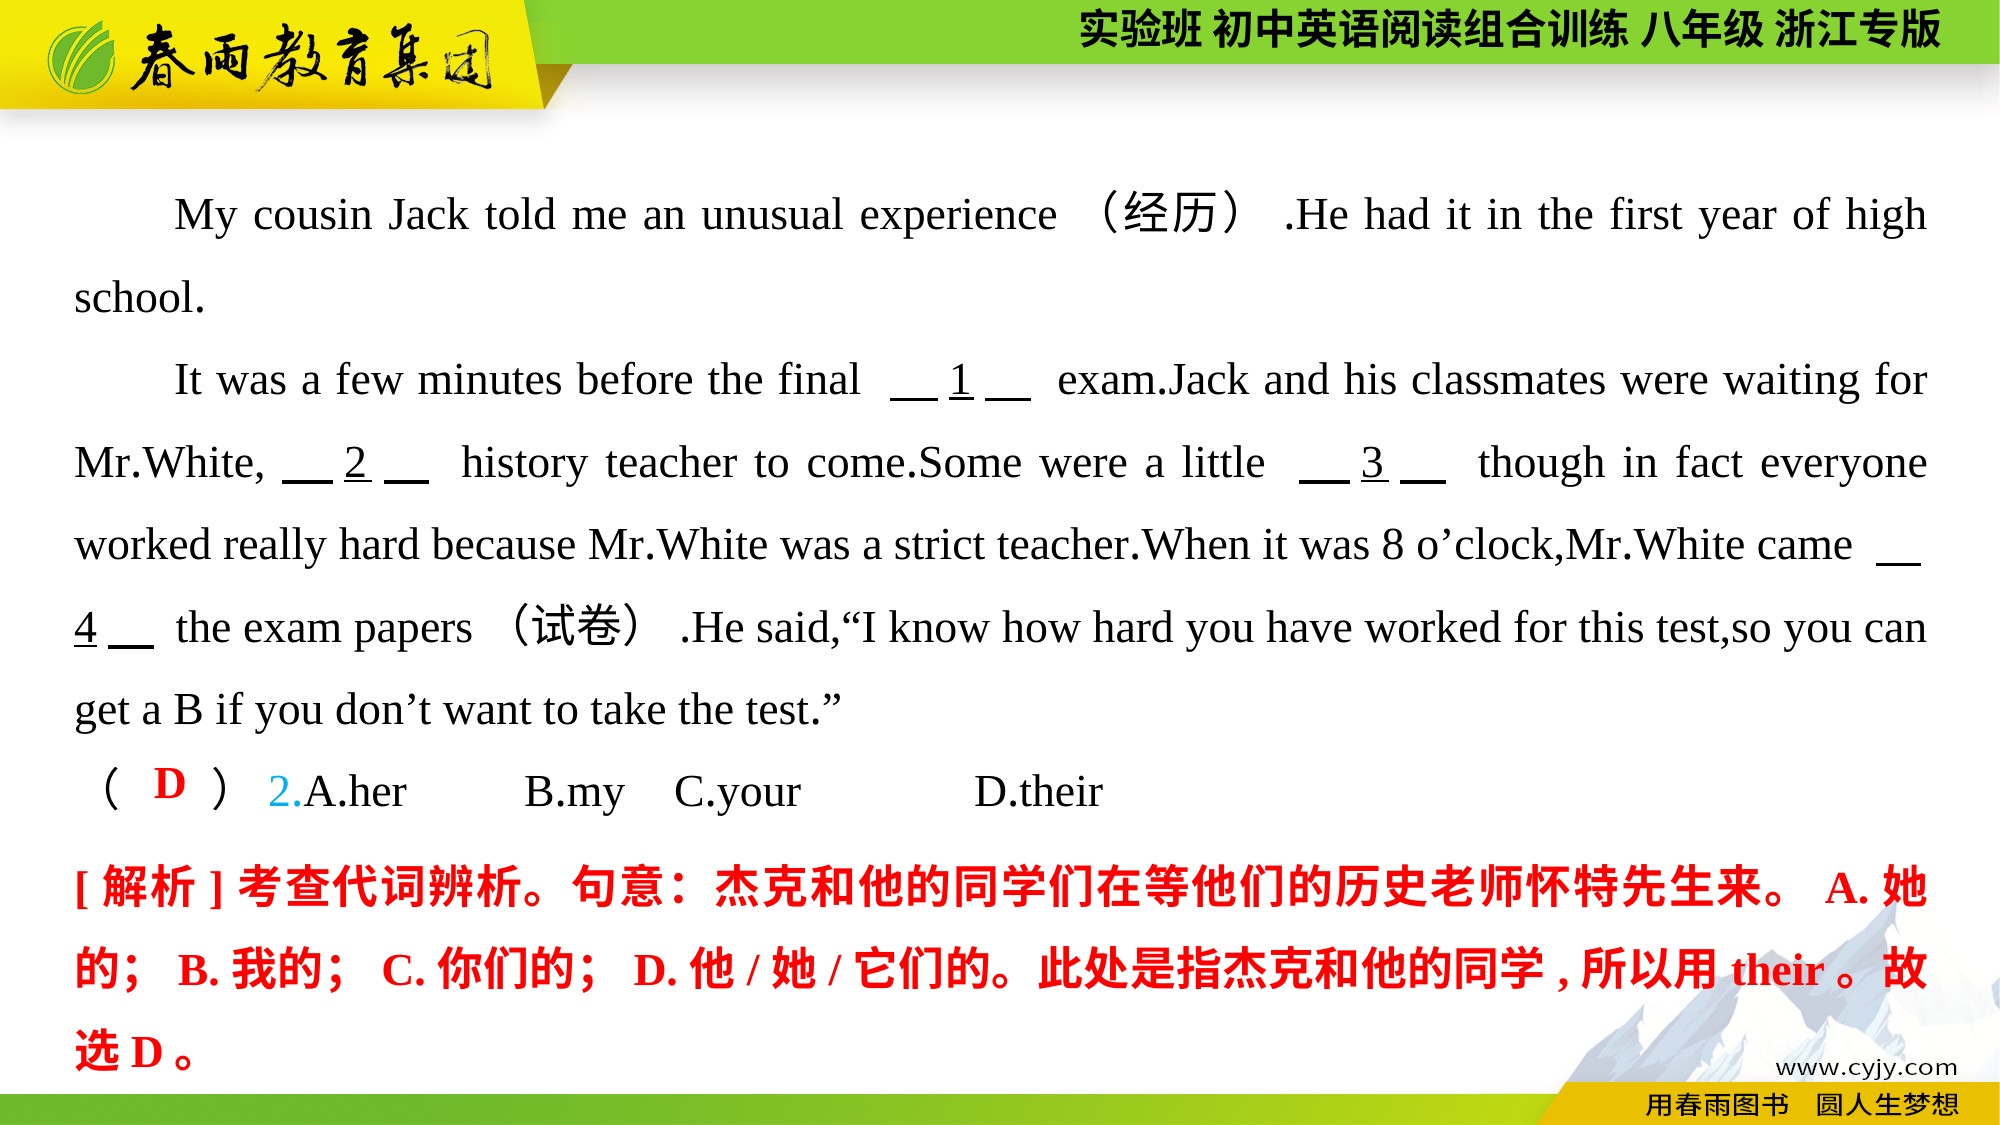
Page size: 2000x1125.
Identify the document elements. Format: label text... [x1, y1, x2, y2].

text_box D [138, 745, 196, 816]
list My cousin Jack told me an unusual experience（经历）.He had it in the first year of high school. It was a few minutes before the final 1 exam.Jack and his classmates were waiting for Mr.White, 2 history teacher to come.Some were a little 3 though in fact everyone worked really hard because Mr.White was a strict teacher.When it was 8 o’clock,Mr.White came 4 the exam papers（试卷）.He said,“I know how hard you have worked for this test,so you can get a B if you don’t want to take the test.” （ ）2.A.her B.my C.your D.their [59, 149, 1944, 821]
picture [0, 0, 2000, 1125]
text_box [解析]考查代词辨析。句意：杰克和他的同学们在等他们的历史老师怀特先生来。A.她的；B.我的；C.你们的；D.他/她/它们的。此处是指杰克和他的同学,所以用their。故选D。 [59, 822, 1944, 1085]
